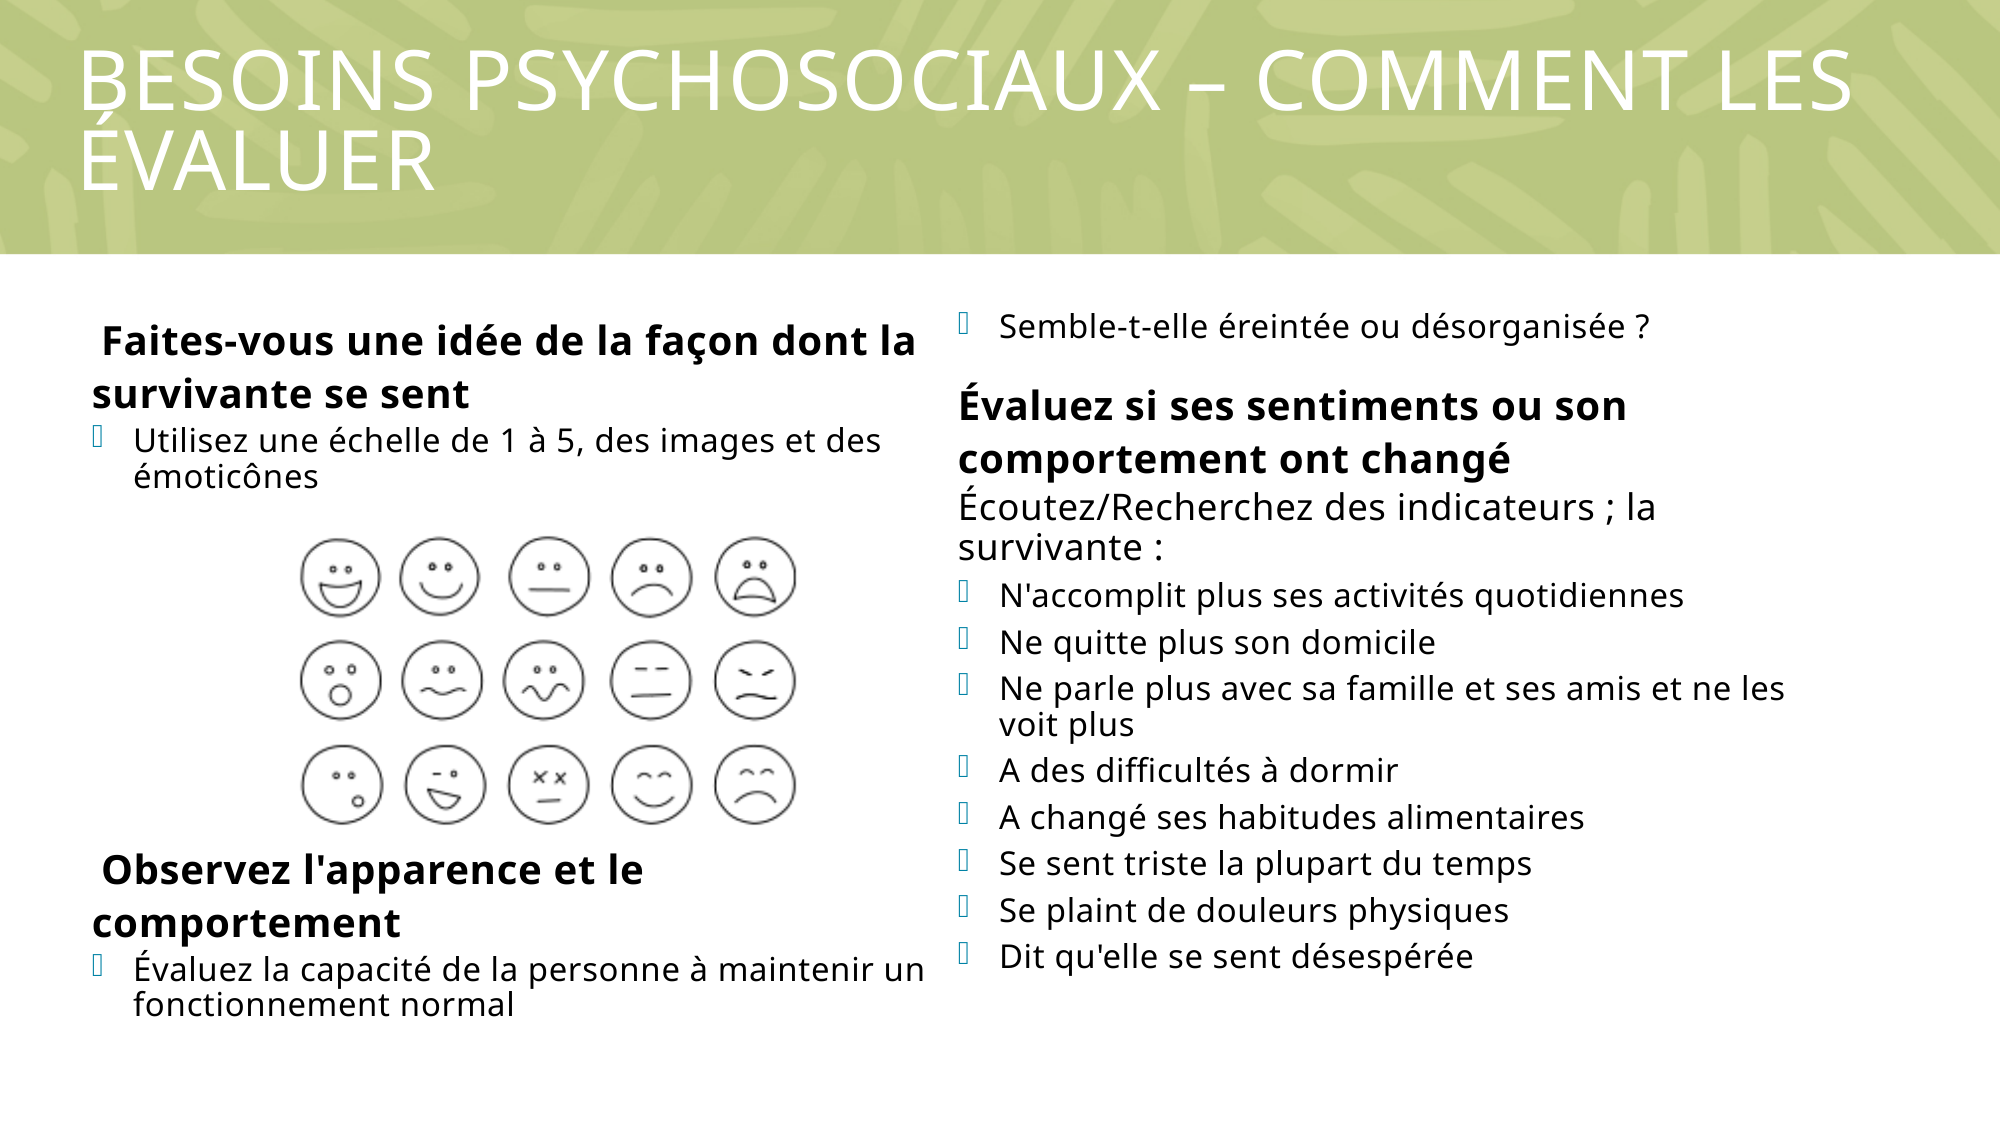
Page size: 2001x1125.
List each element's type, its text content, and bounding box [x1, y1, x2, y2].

list Faites-vous une idée de la façon dont la survivante se sent Utilisez une échelle de 1 à 5, des images et des émoticônes Observez l'apparence et le comportement Évaluez la capacité de la personne à maintenir un fonctionnement normal Semble-t-elle éreintée ou désorganisée ? Évaluez si ses sentiments ou son comportement ont changé Écoutez/Recherchez des indicateurs ; la survivante : N'accomplit plus ses activités quotidiennes Ne quitte plus son domicile Ne parle plus avec sa famille et ses amis et ne les voit plus A des difficultés à dormir A changé ses habitudes alimentaires Se sent triste la plupart du temps Se plaint de douleurs physiques Dit qu'elle se sent désespérée [84, 302, 1832, 1036]
picture [0, 0, 2000, 1125]
title Besoins psychosociaux – Comment les évaluer [61, 33, 1938, 220]
